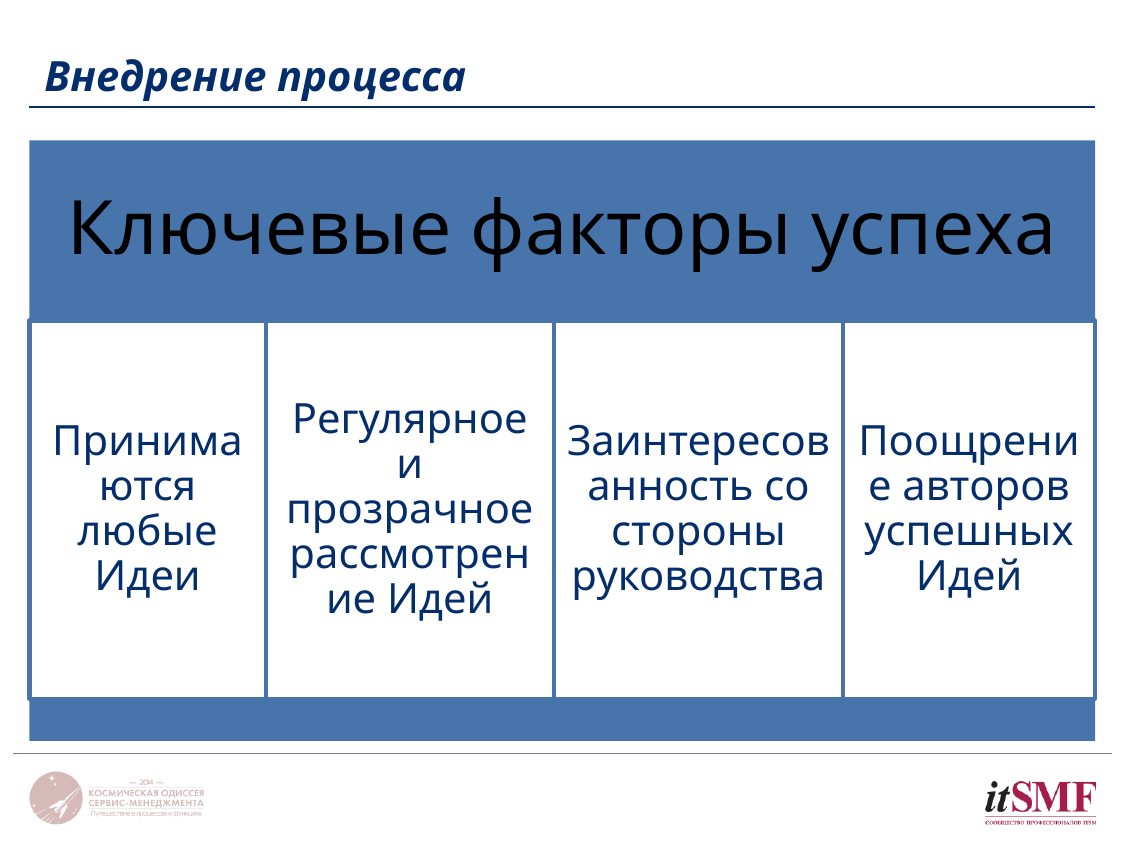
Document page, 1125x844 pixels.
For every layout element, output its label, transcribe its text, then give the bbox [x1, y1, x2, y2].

title Внедрение процесса [29, 33, 1096, 115]
picture [985, 781, 1096, 825]
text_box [29, 140, 1096, 742]
